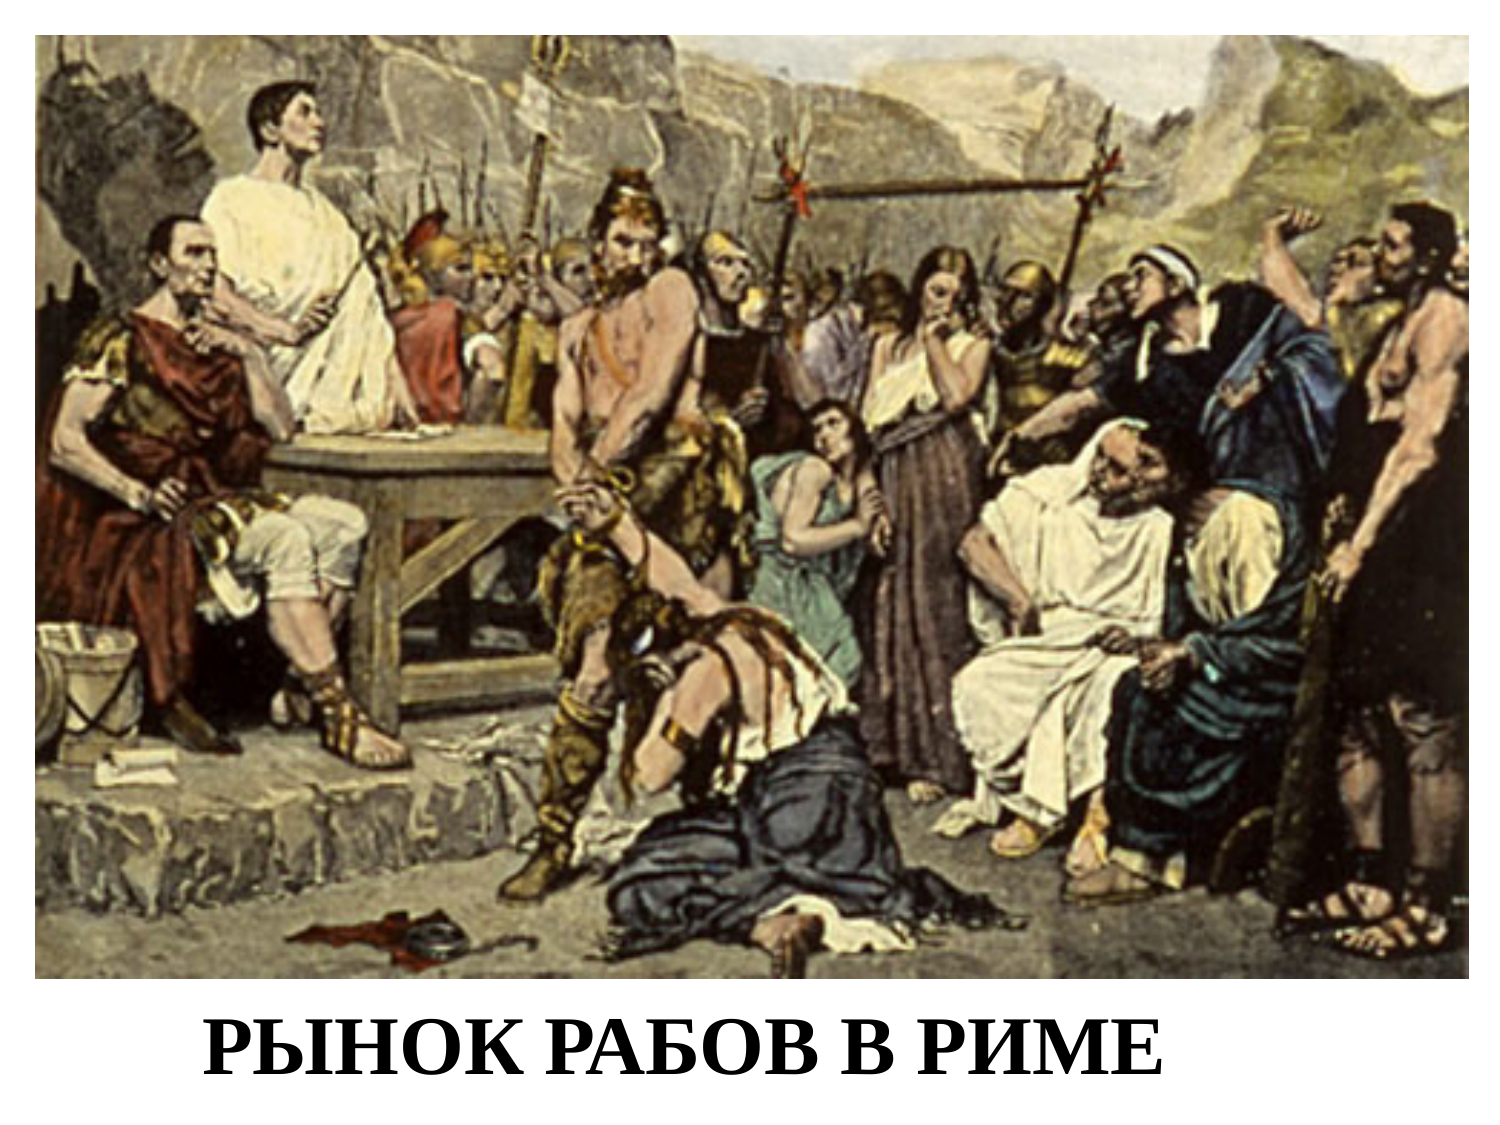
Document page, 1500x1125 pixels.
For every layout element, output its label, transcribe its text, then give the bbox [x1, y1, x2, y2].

picture [34, 34, 1469, 979]
text_box РЫНОК РАБОВ В РИМЕ [187, 987, 1313, 1100]
